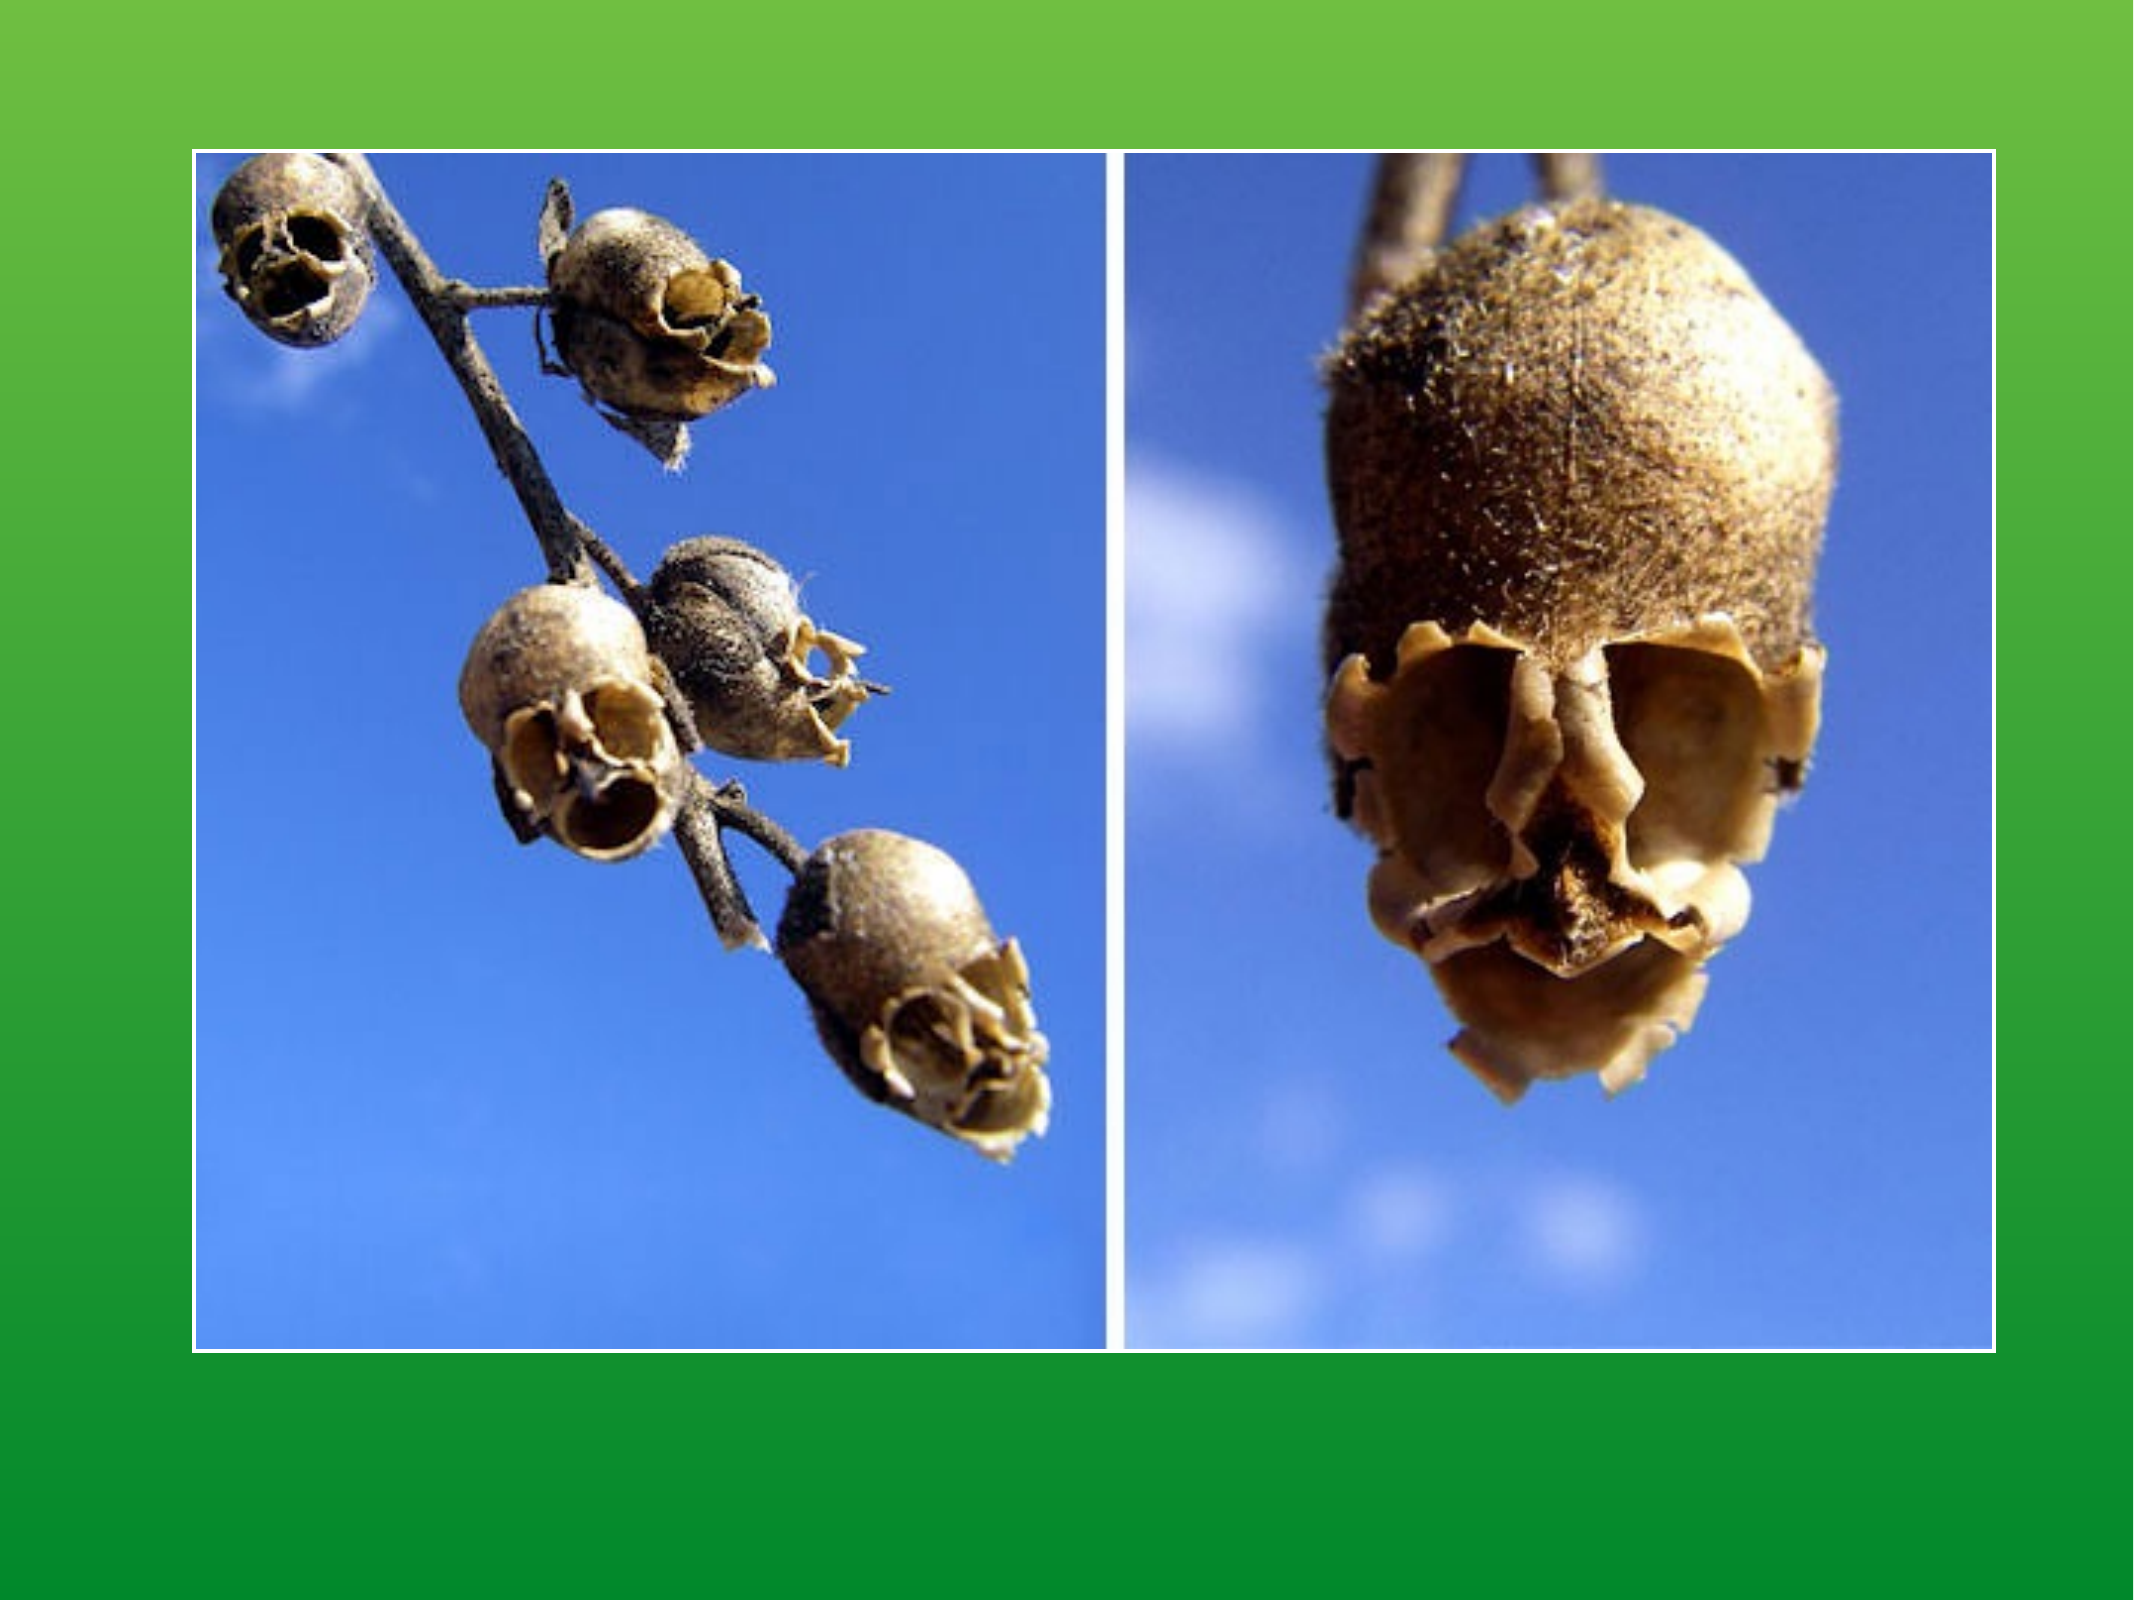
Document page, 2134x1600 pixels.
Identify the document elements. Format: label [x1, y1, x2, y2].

picture [195, 152, 1993, 1350]
